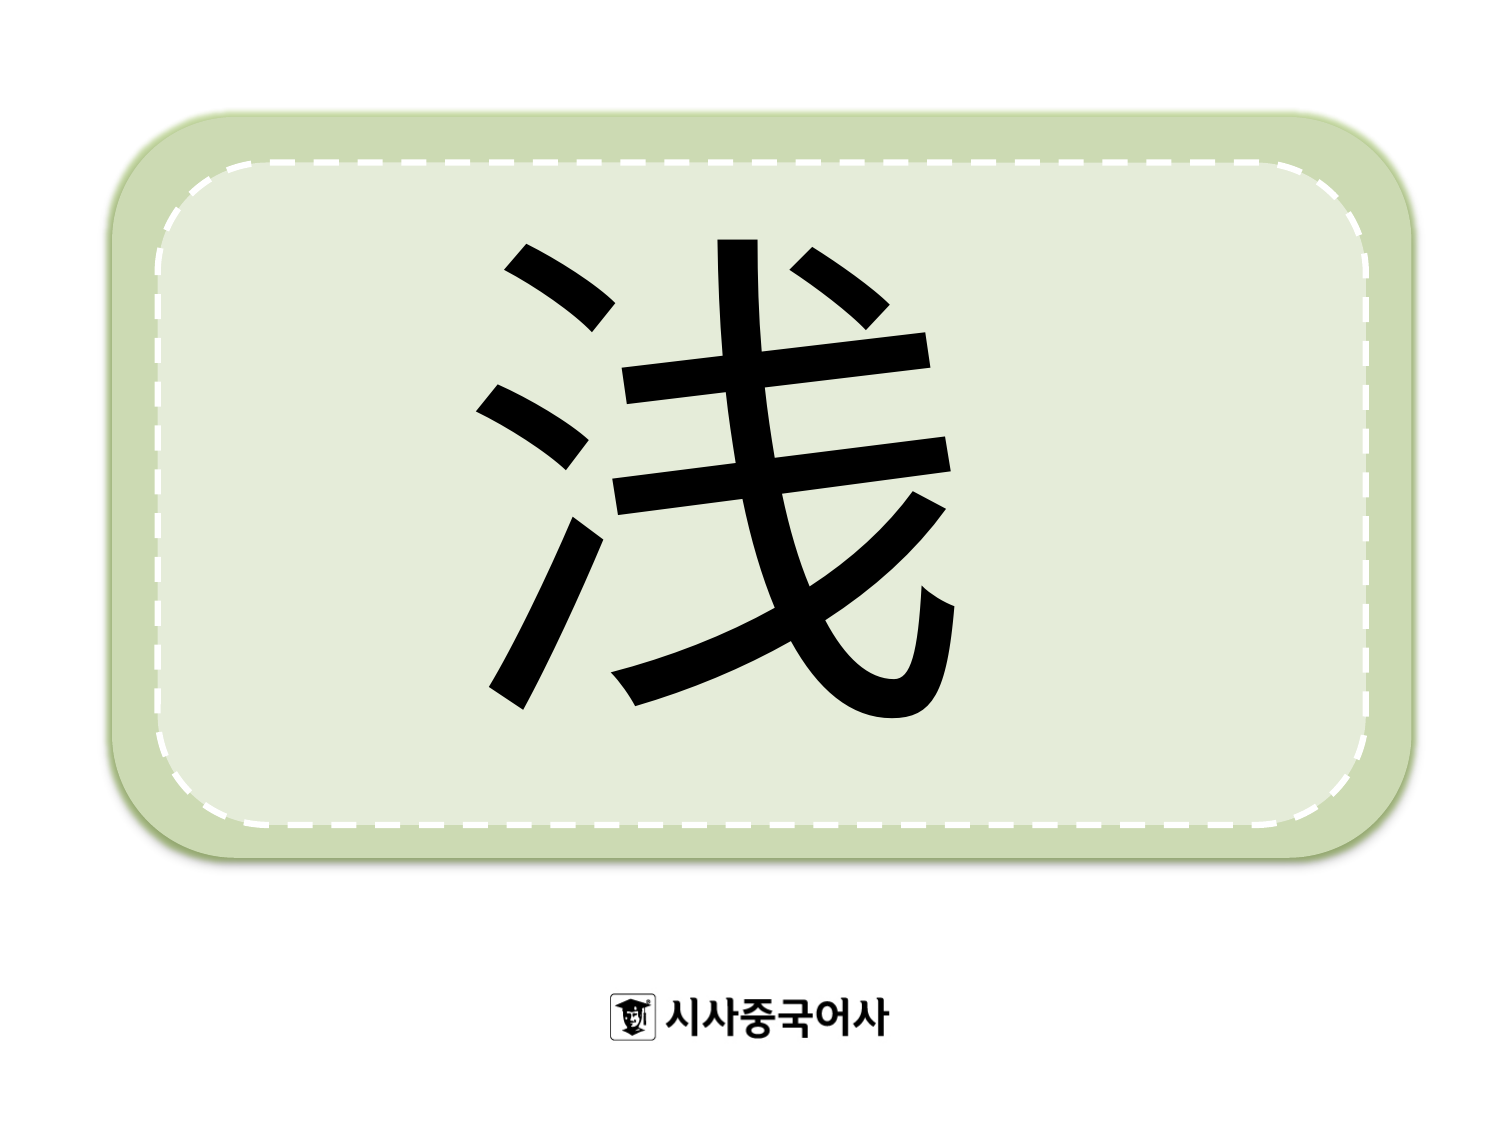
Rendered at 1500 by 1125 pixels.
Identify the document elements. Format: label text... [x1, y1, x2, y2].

picture [602, 987, 898, 1047]
text_box [162, 160, 1371, 824]
text_box 浅 [171, 137, 1380, 800]
